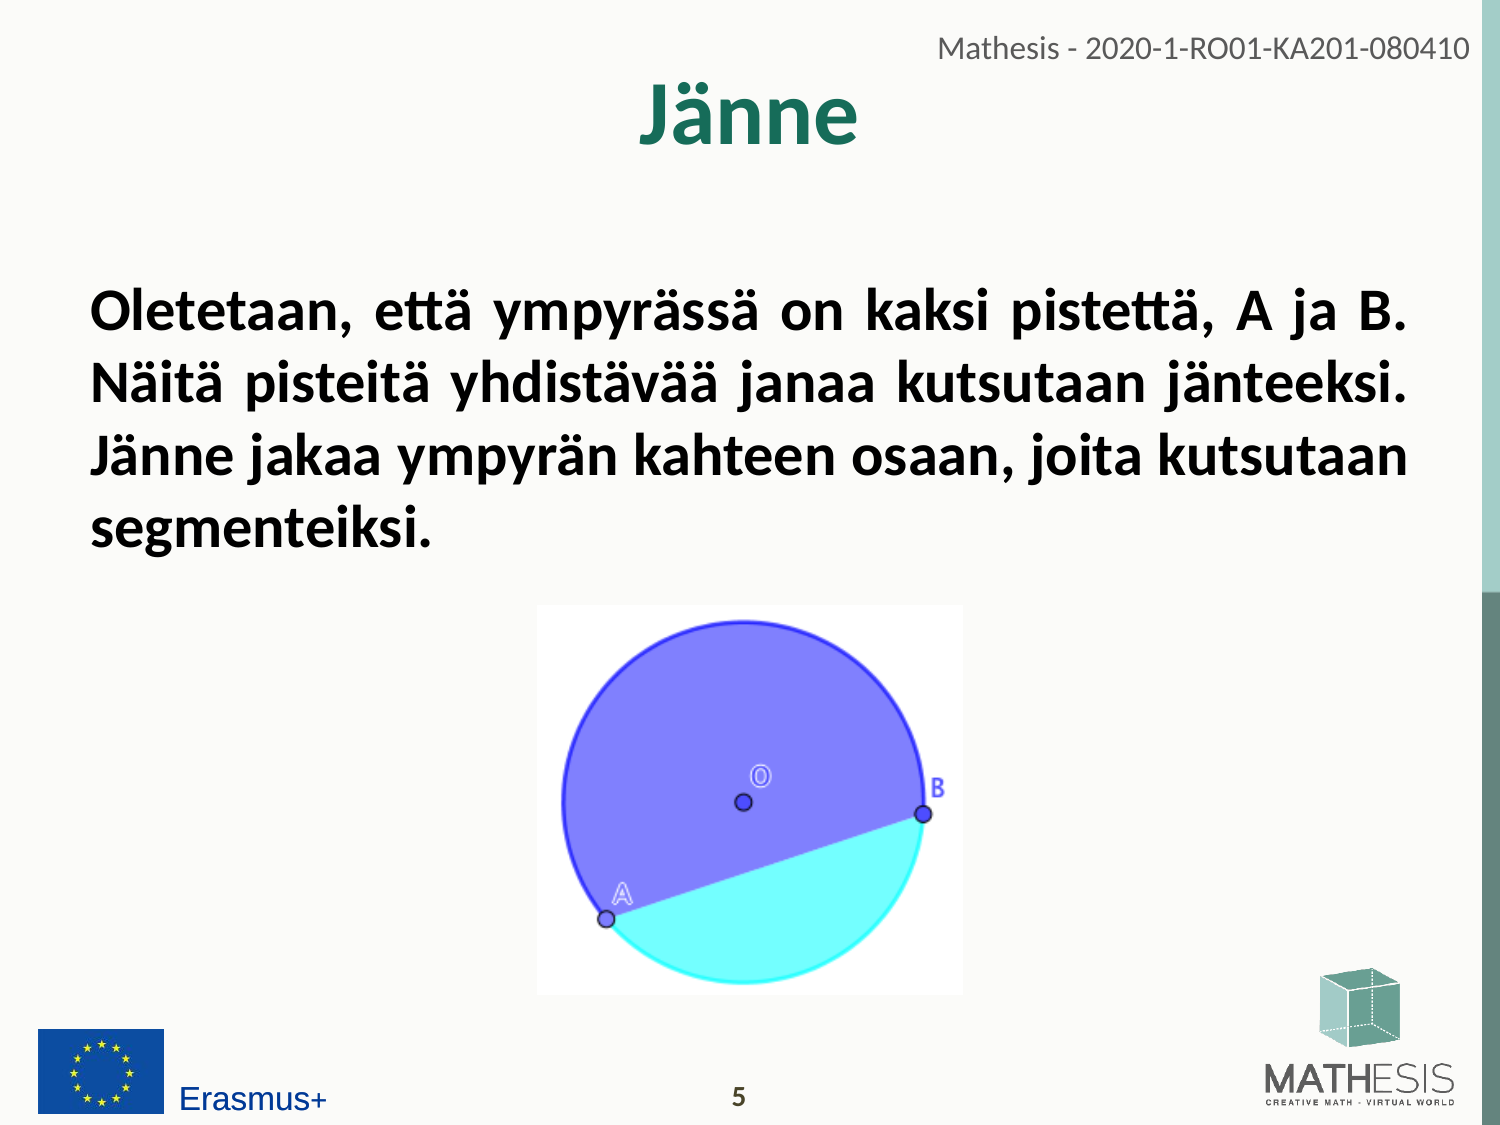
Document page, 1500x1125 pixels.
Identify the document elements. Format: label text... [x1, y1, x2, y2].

list Oletetaan, että ympyrässä on kaksi pistettä, A ja B. Näitä pisteitä yhdistävää janaa kutsutaan jänteeksi. Jänne jakaa ympyrän kahteen osaan, joita kutsutaan segmenteiksi. [75, 262, 1425, 1005]
picture [38, 1029, 164, 1114]
picture [537, 605, 963, 996]
title Jänne [75, 45, 1425, 233]
